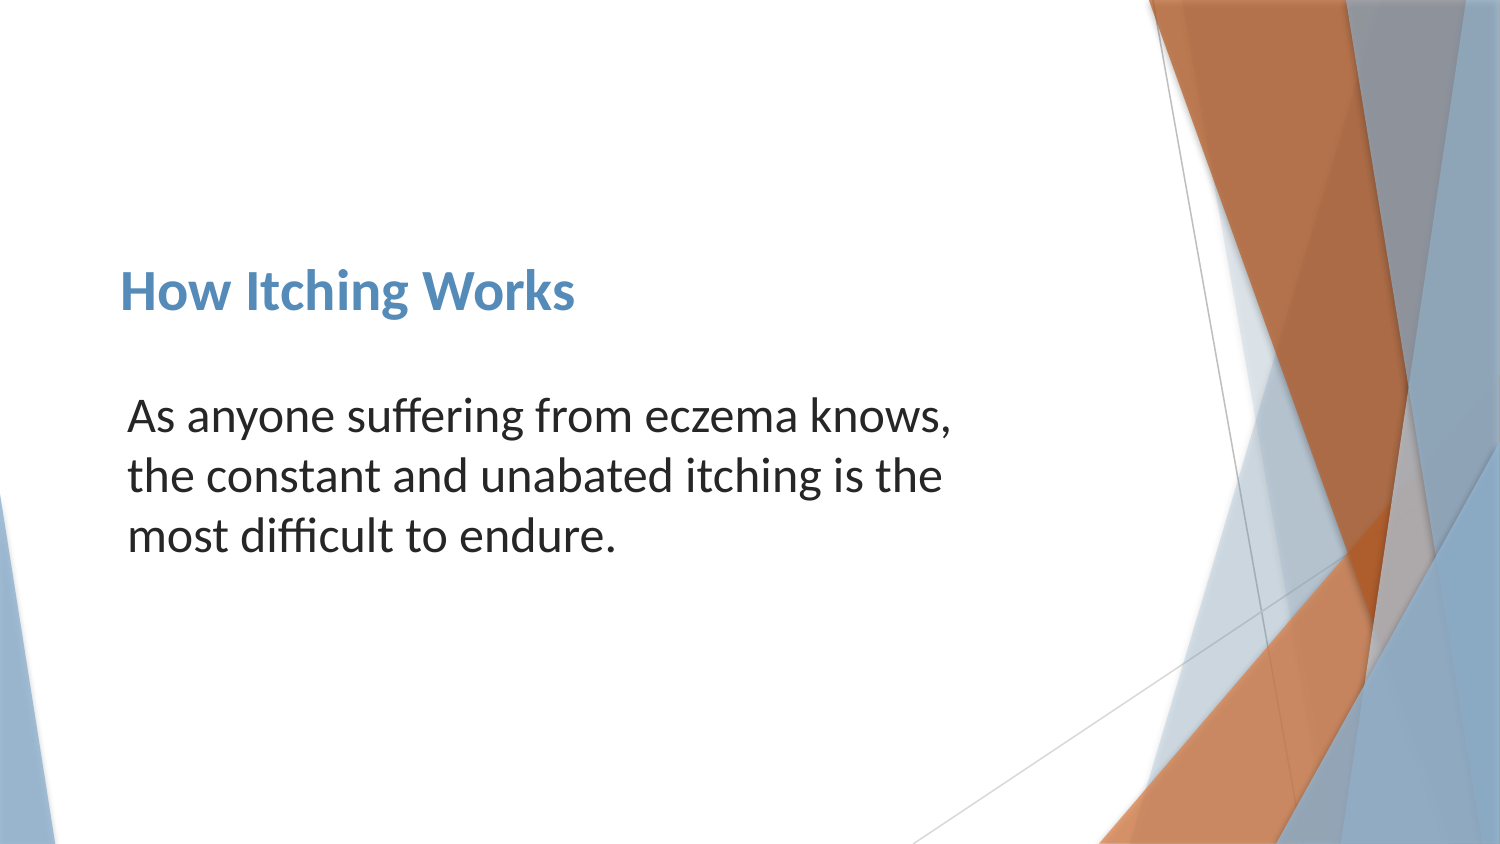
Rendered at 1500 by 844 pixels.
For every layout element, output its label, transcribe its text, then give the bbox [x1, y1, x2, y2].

list As anyone suffering from eczema knows, the constant and unabated itching is the most difficult to endure. [112, 374, 987, 729]
title How Itching Works [105, 244, 1164, 344]
